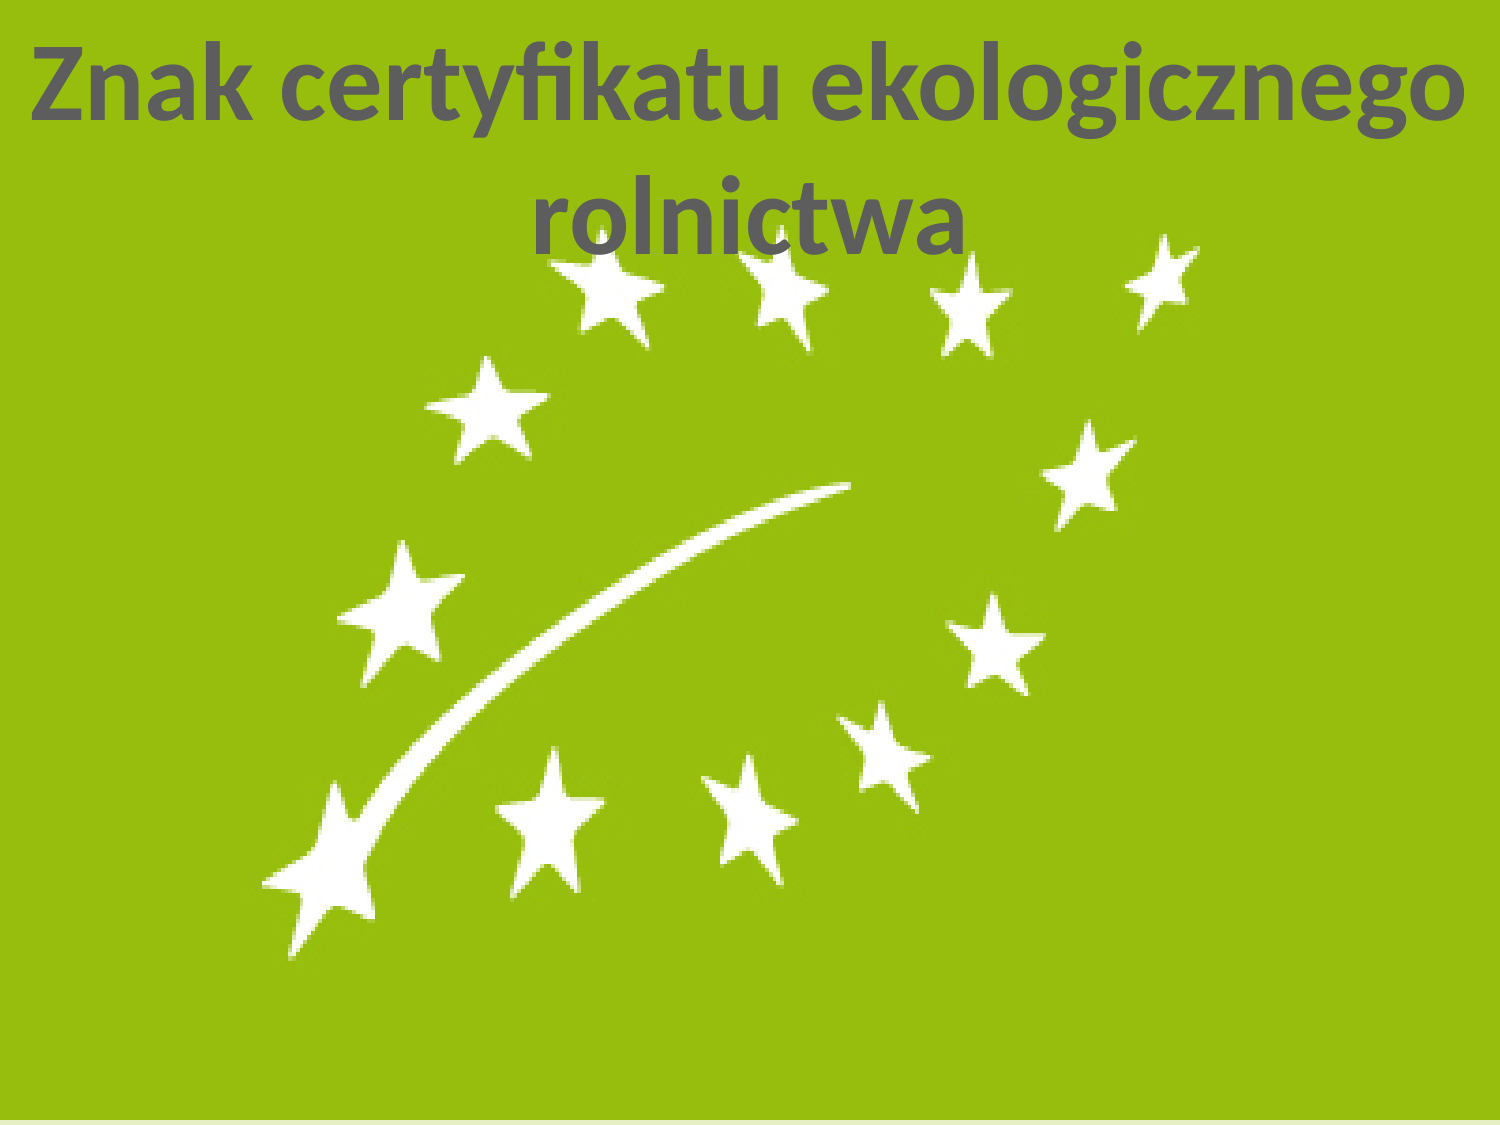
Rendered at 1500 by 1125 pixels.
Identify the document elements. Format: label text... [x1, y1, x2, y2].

picture [0, 285, 1500, 1125]
text_box Znak certyfikatu ekologicznego rolnictwa [0, 0, 1500, 285]
